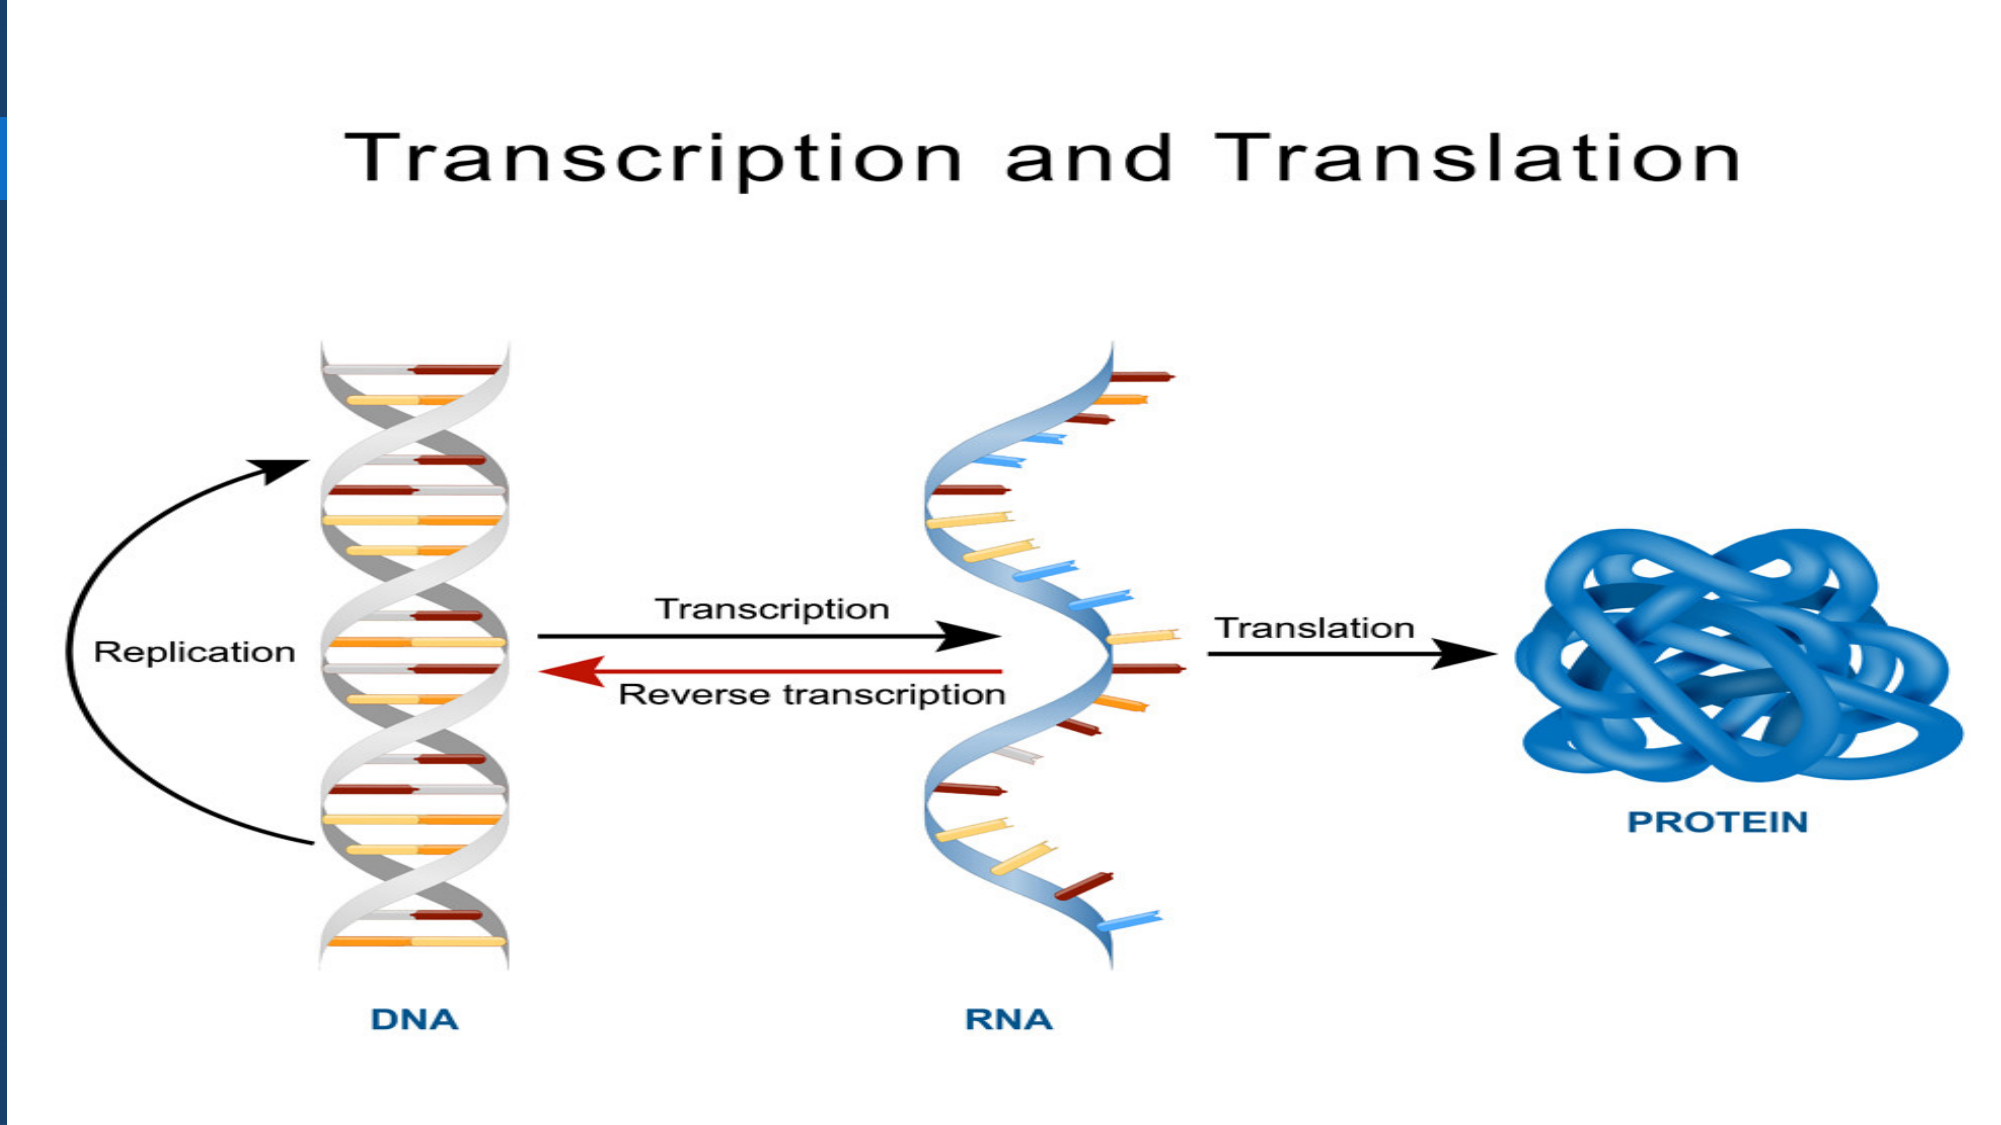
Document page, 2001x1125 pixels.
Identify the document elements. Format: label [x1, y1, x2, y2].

list [8, 1, 2000, 1125]
